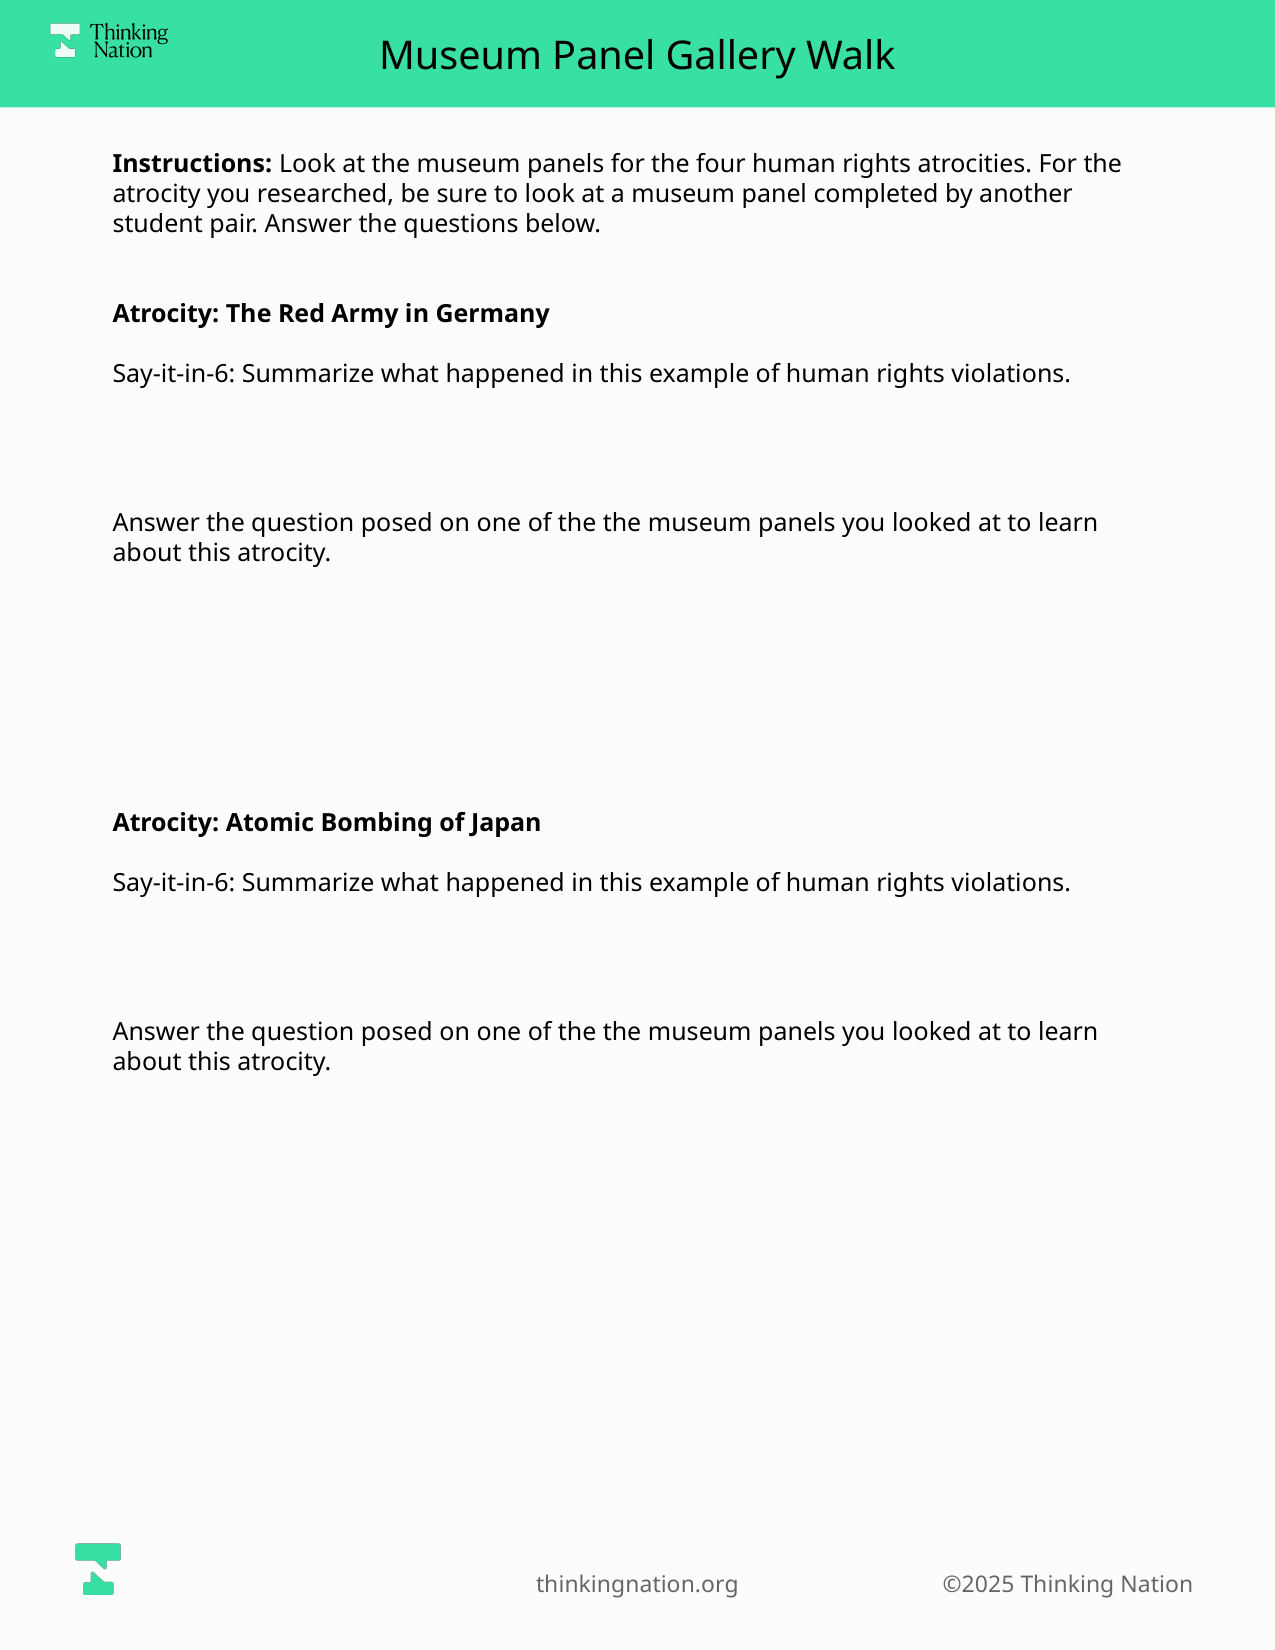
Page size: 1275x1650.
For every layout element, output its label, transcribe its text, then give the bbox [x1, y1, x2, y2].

text_box Museum Panel Gallery Walk [0, 0, 1275, 108]
text_box ©2025 Thinking Nation [907, 1553, 1210, 1605]
picture [36, 12, 172, 69]
text_box thinkingnation.org [486, 1553, 789, 1605]
picture [62, 1533, 134, 1605]
text_box Instructions: Look at the museum panels for the four human rights atrocities. For the atrocity you researched, be sure to look at a museum panel completed by another student pair. Answer the questions below. Atrocity: The Red Army in Germany Say-it-in-6: Summarize what happened in this example of human rights violations. Answer the question posed on one of the the museum panels you looked at to learn about this atrocity. Atrocity: Atomic Bombing of Japan Say-it-in-6: Summarize what happened in this example of human rights violations. Answer the question posed on one of the the museum panels you looked at to learn about this atrocity. [97, 132, 1178, 1121]
